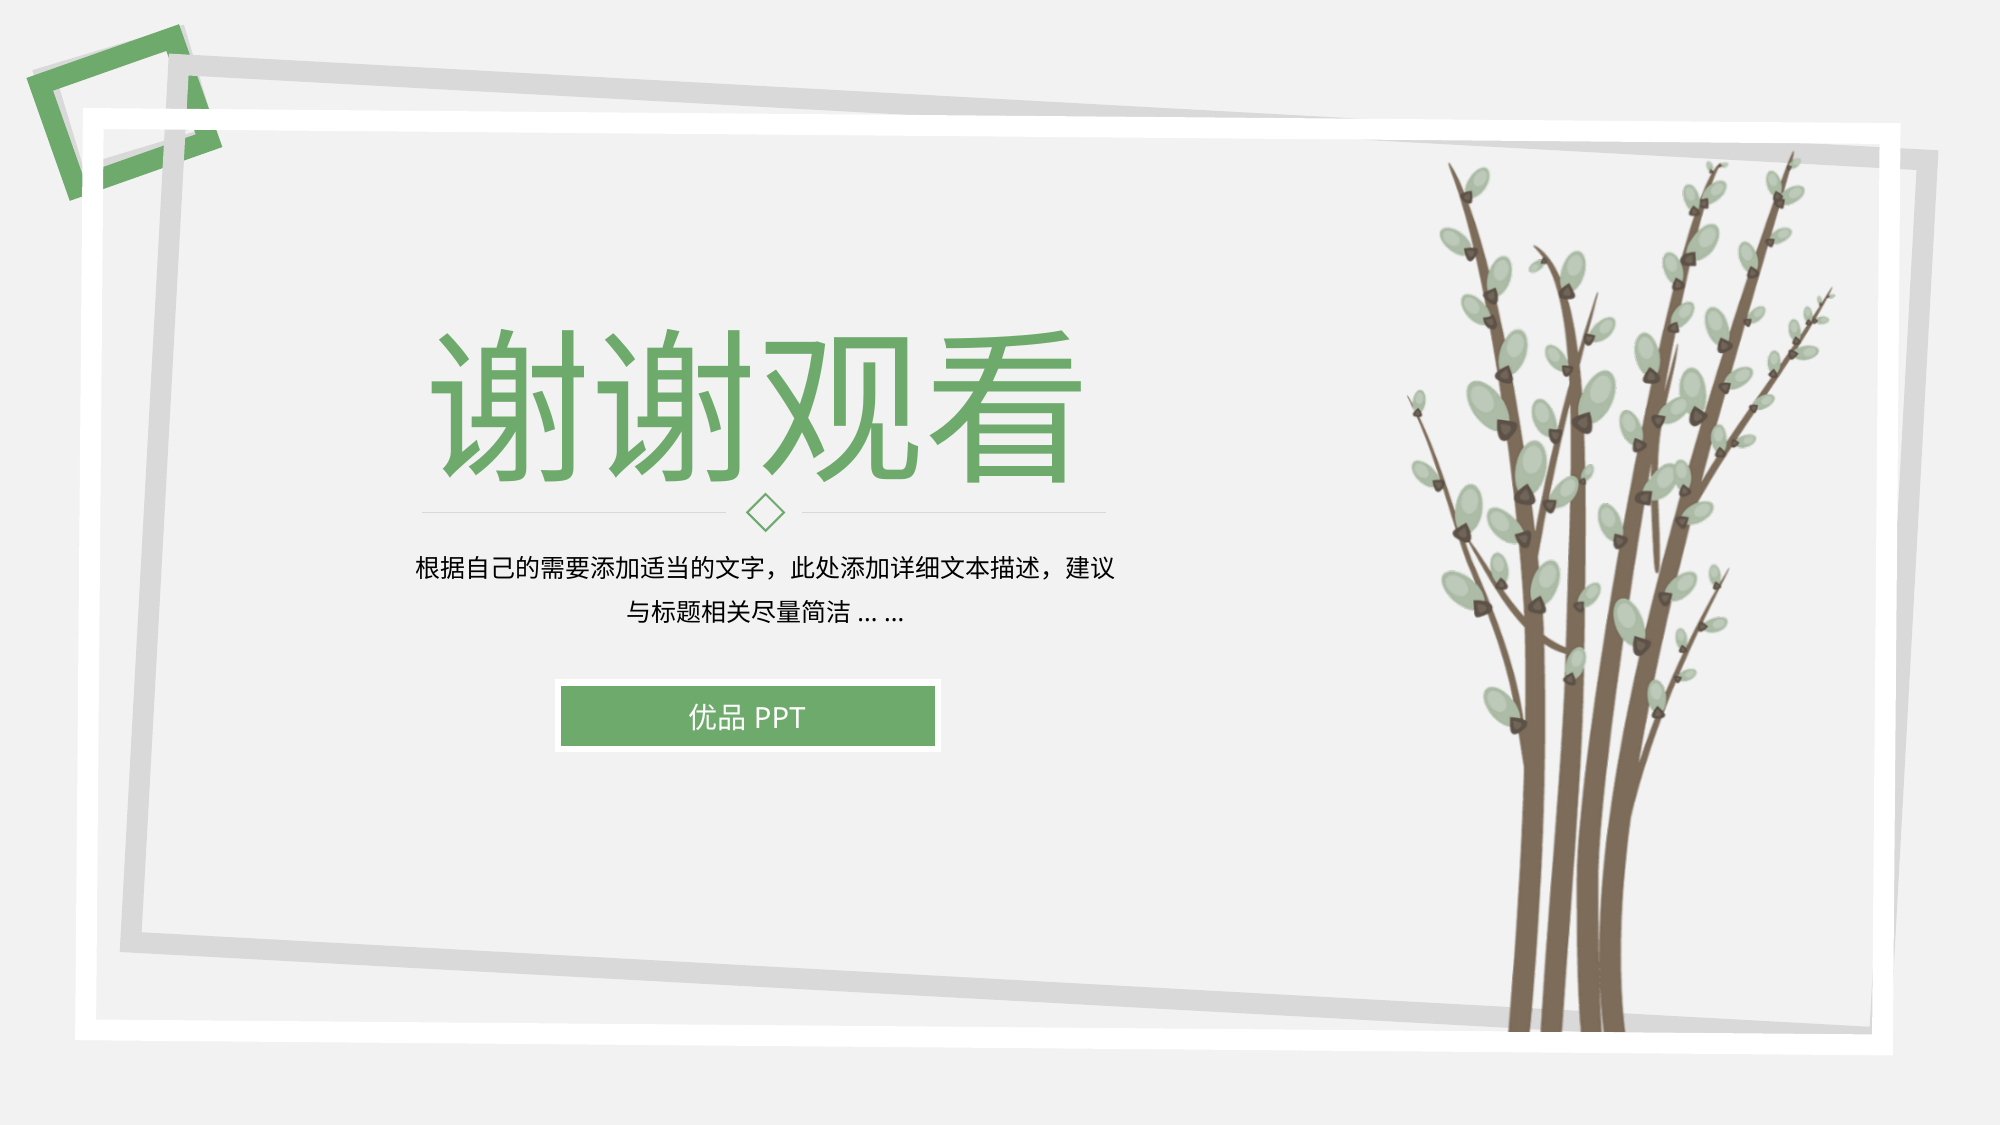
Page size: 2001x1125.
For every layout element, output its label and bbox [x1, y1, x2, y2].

text_box [89, 109, 1904, 1038]
picture [1342, 71, 1901, 1032]
text_box [422, 499, 1106, 526]
text_box [558, 682, 939, 750]
